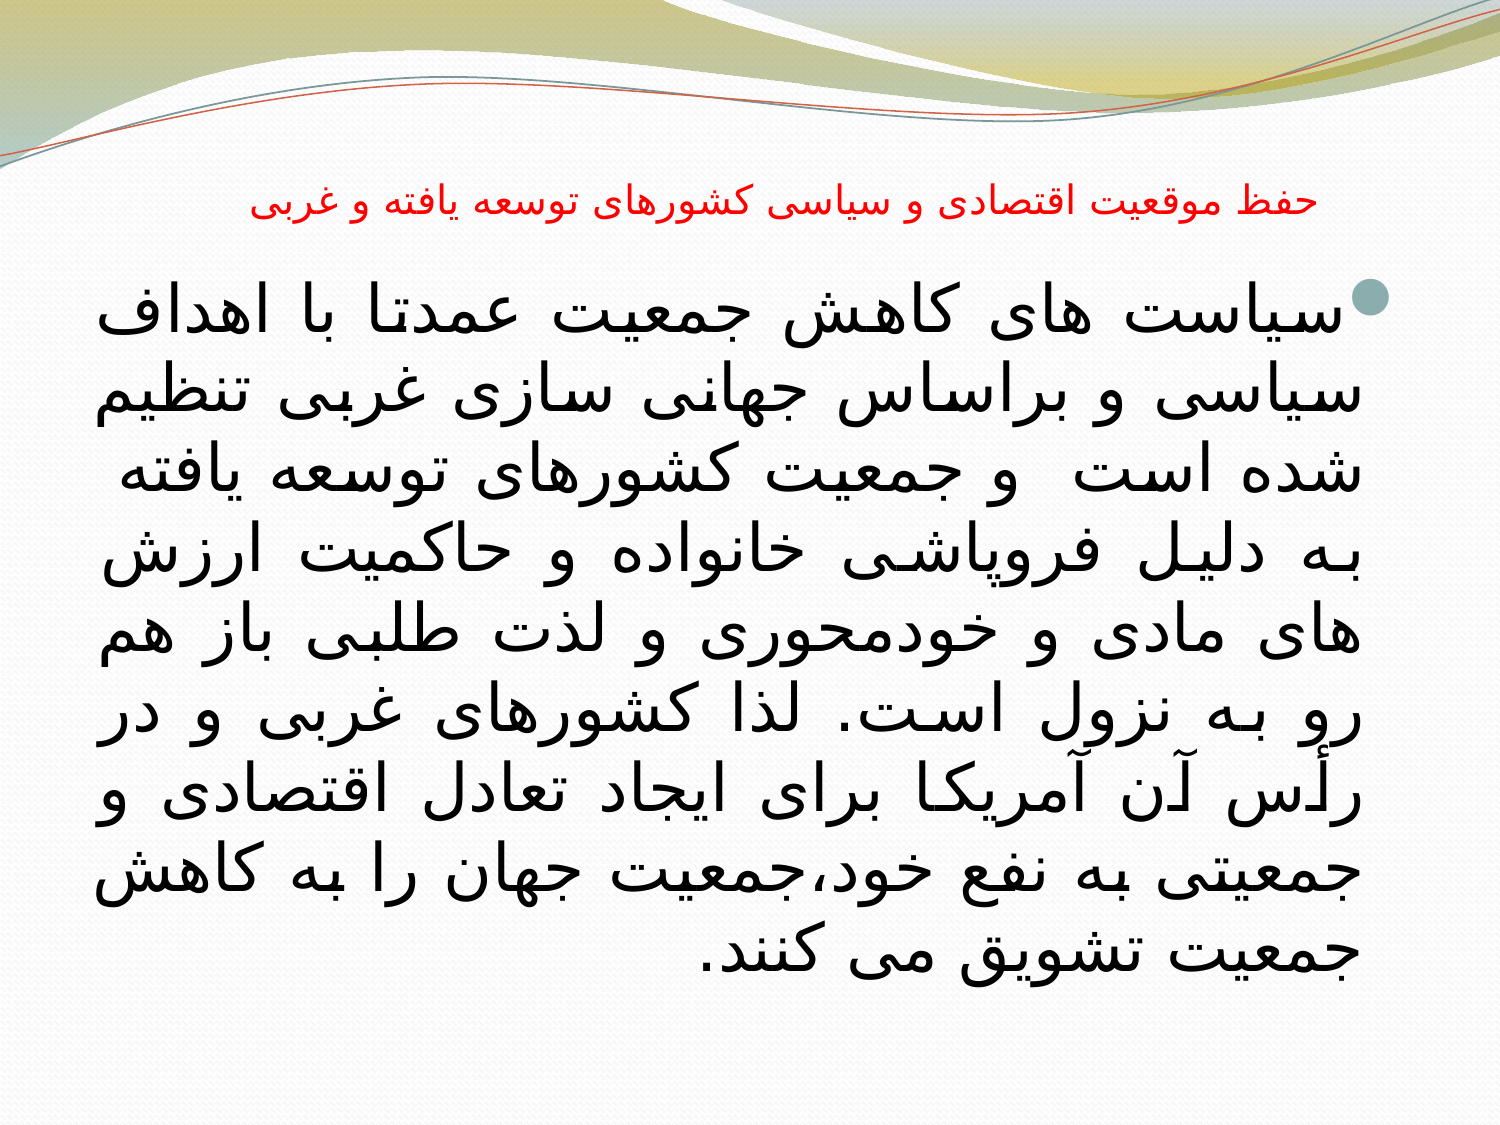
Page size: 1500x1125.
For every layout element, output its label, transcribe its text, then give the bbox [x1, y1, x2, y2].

title حفظ موقعیت اقتصادی و سیاسی کشورهای توسعه یافته و غربی [222, 115, 1337, 223]
list سياست های کاهش جمعيت عمدتا با اهداف سياسی و براساس جهانی سازی غربی تنظيم شده است و جمعیت کشورهای توسعه یافته به دليل فروپاشی خانواده و حاکميت ارزش های مادی و خودمحوری و لذت طلبی باز هم رو به نزول است. لذا کشورهای غربی و در رأس آن آمريکا برای ايجاد تعادل اقتصادی و جمعيتی به نفع خود،جمعيت جهان را به کاهش جمعیت تشویق می کنند. [74, 257, 1426, 1038]
